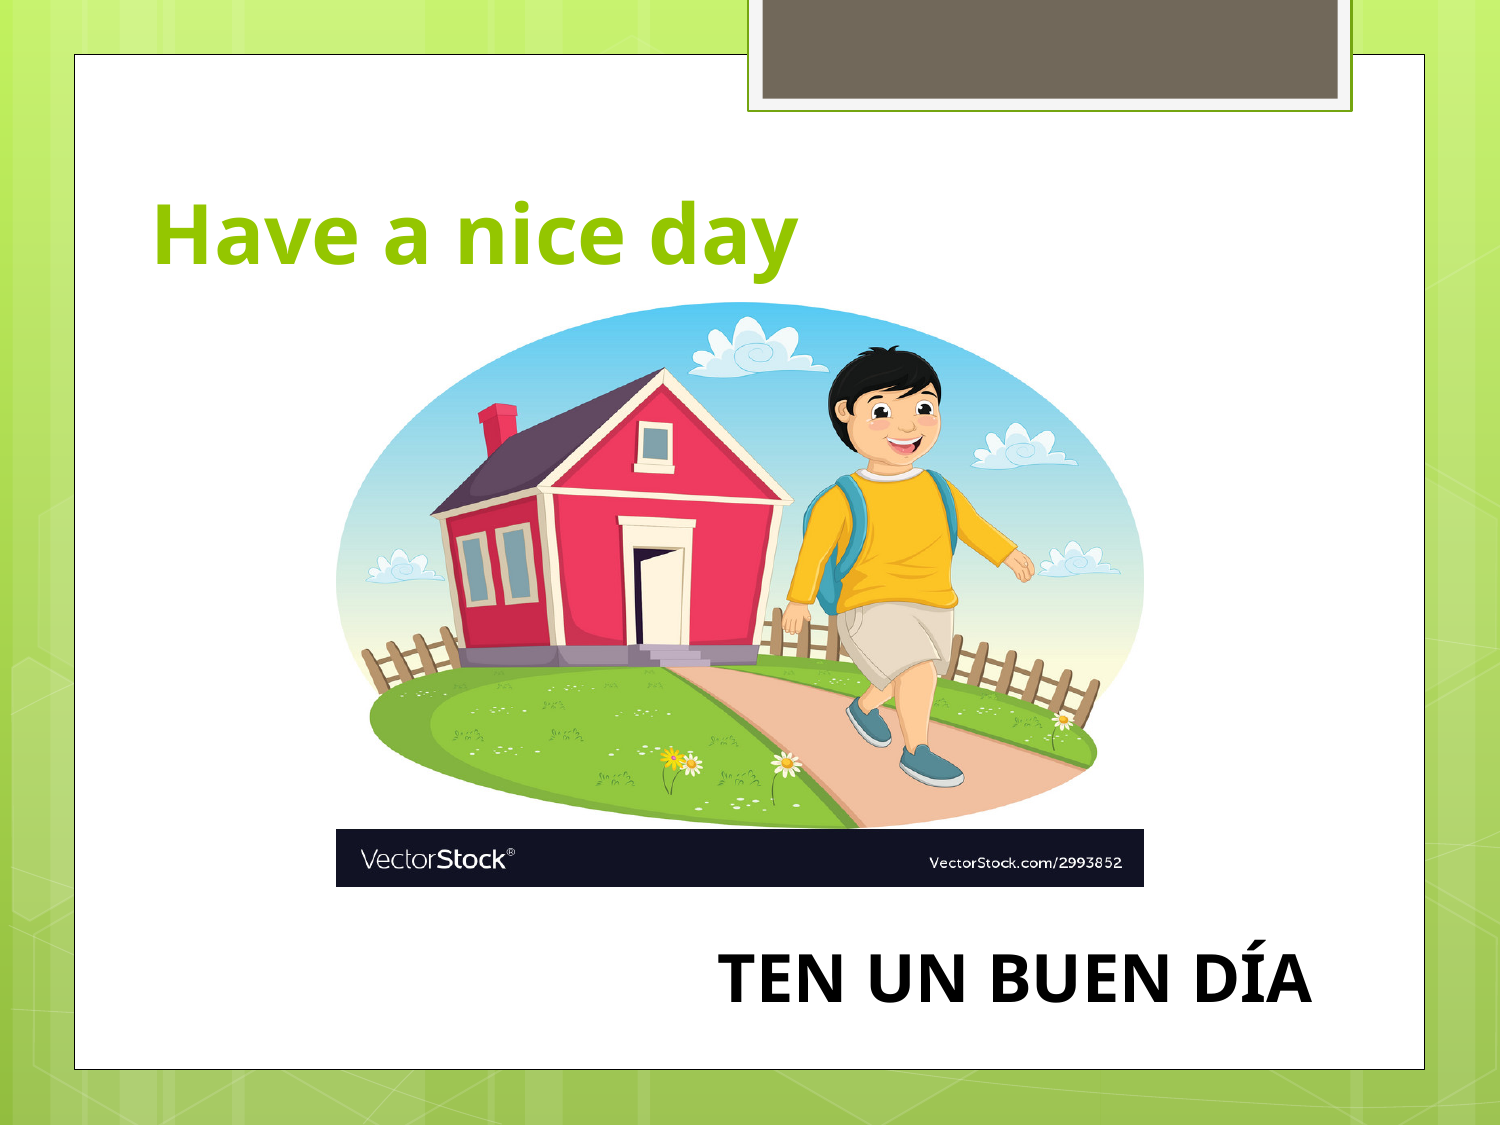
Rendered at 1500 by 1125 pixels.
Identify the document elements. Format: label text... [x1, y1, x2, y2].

title Have a nice day [135, 101, 1289, 290]
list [336, 302, 1144, 888]
text_box TEN UN BUEN DÍA [702, 927, 1328, 1023]
